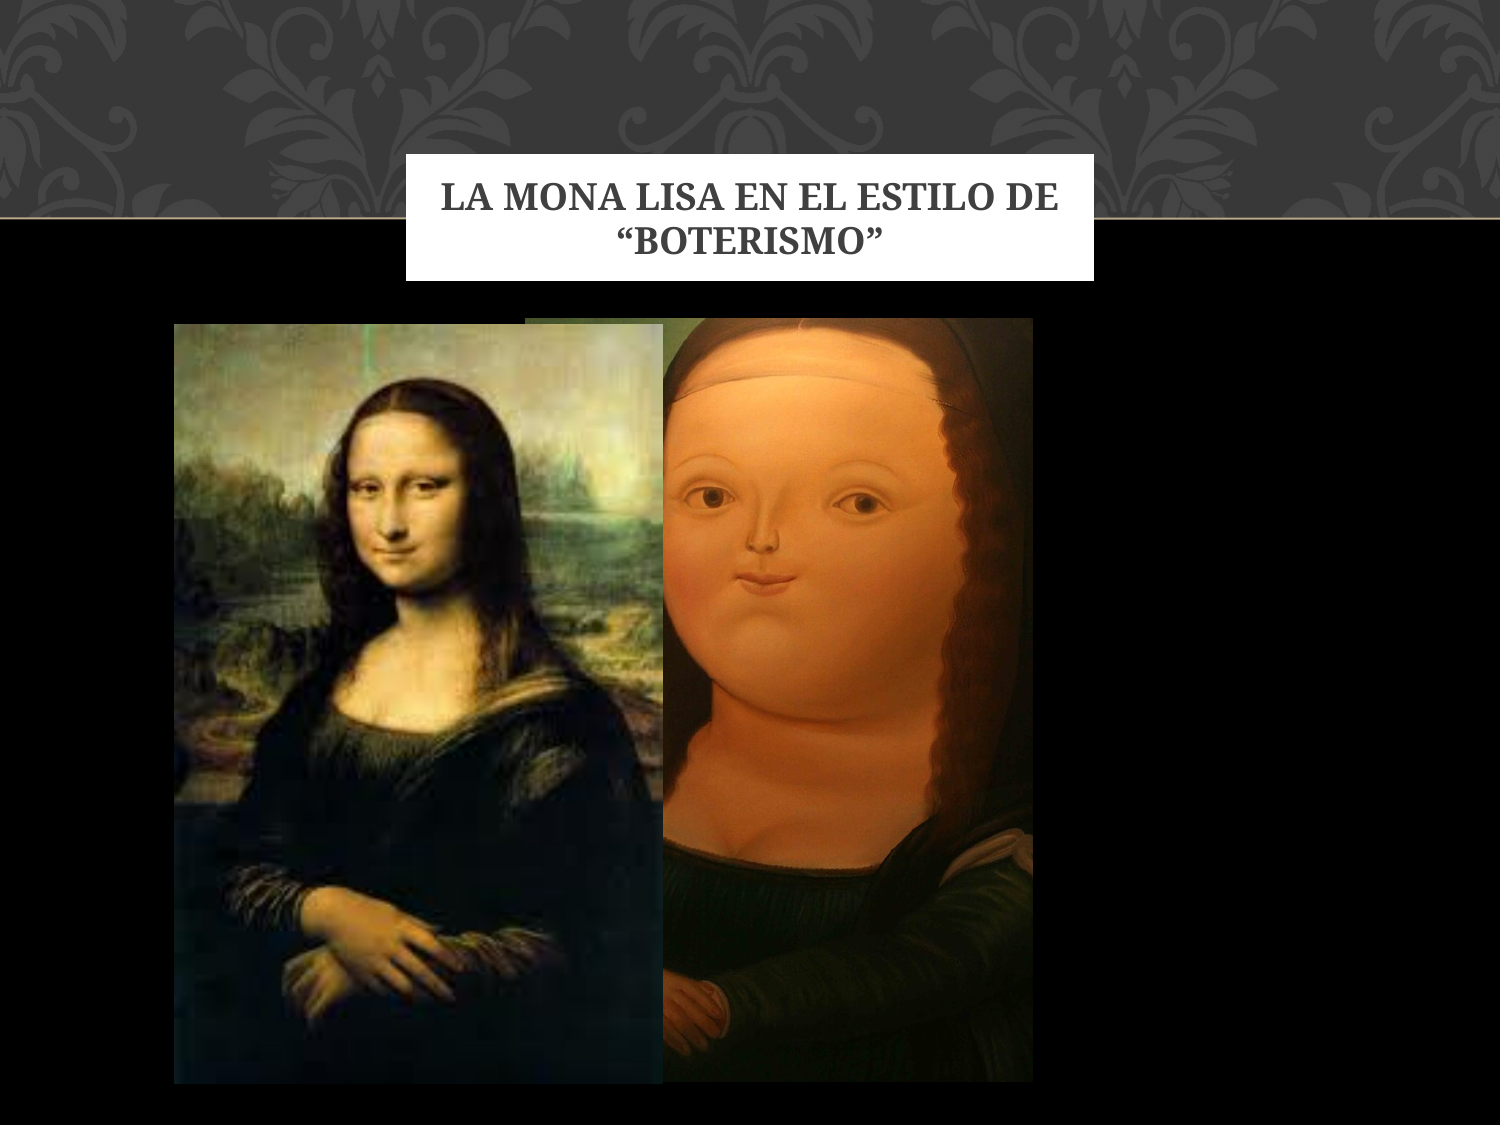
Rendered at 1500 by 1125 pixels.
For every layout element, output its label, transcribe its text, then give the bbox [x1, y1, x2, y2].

title La mona lisa en el estilo de “boterismo” [406, 154, 1094, 281]
picture [174, 318, 1034, 1084]
